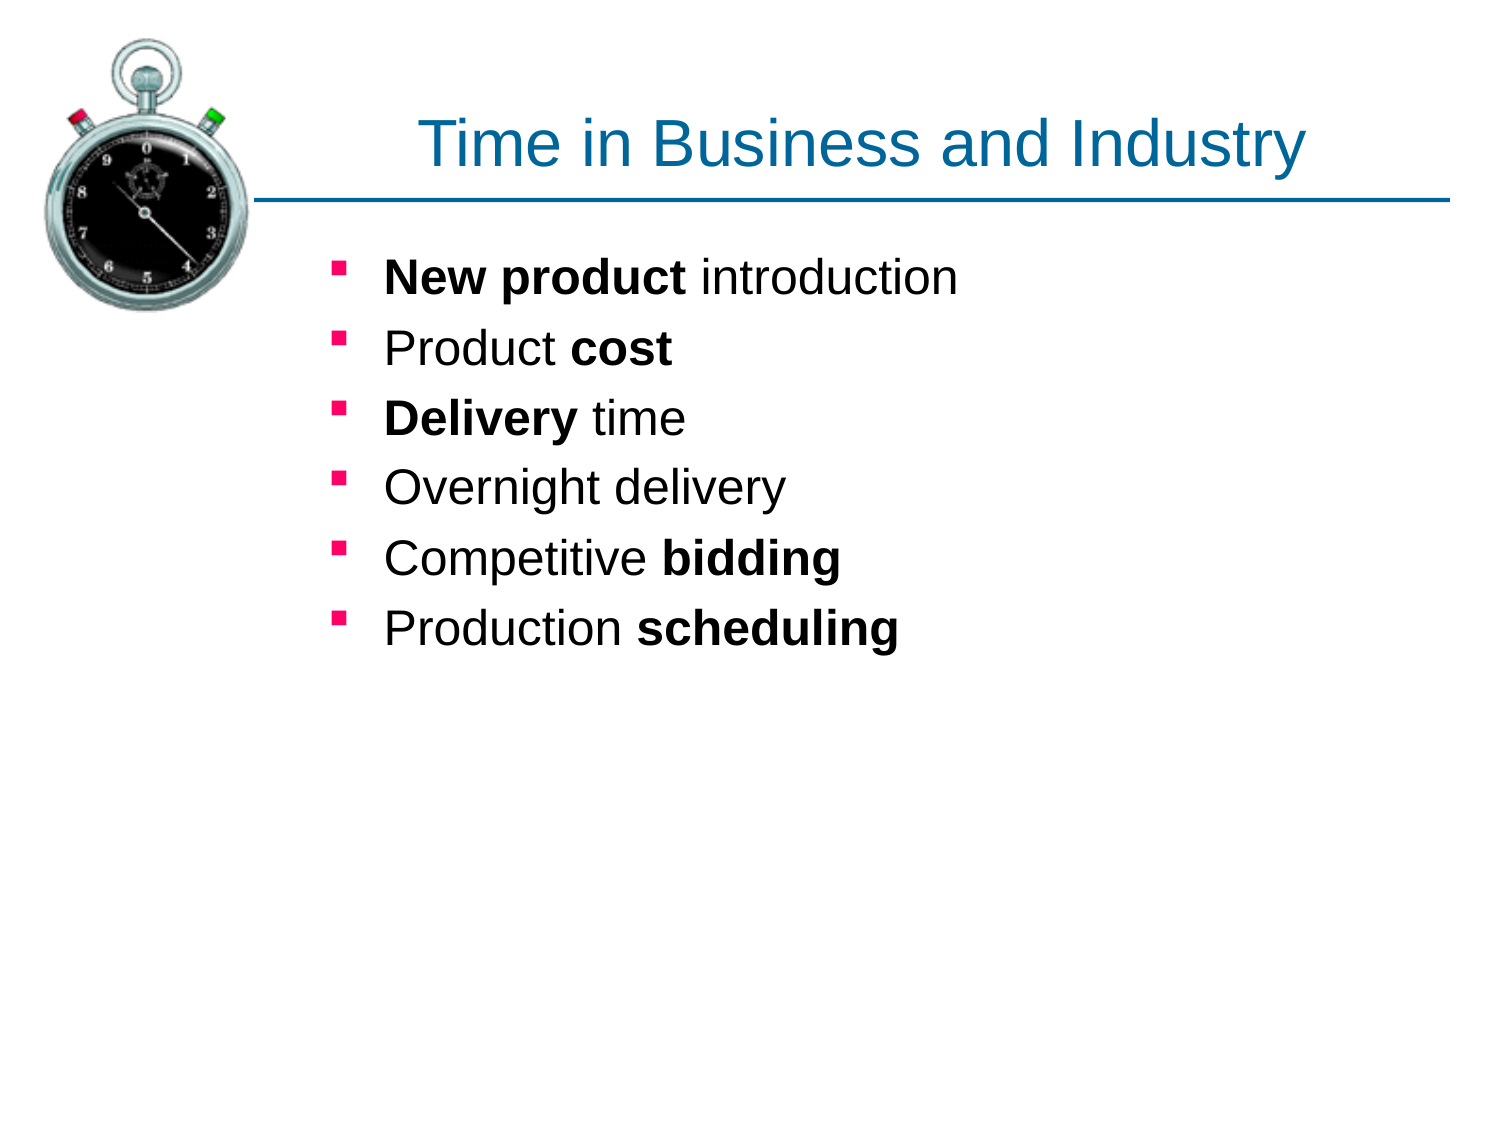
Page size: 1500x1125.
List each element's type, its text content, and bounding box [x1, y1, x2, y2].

title Time in Business and Industry [275, 37, 1450, 188]
picture [37, 37, 254, 313]
list New product introduction Product cost Delivery time Overnight delivery Competitive bidding Production scheduling [312, 237, 1450, 975]
